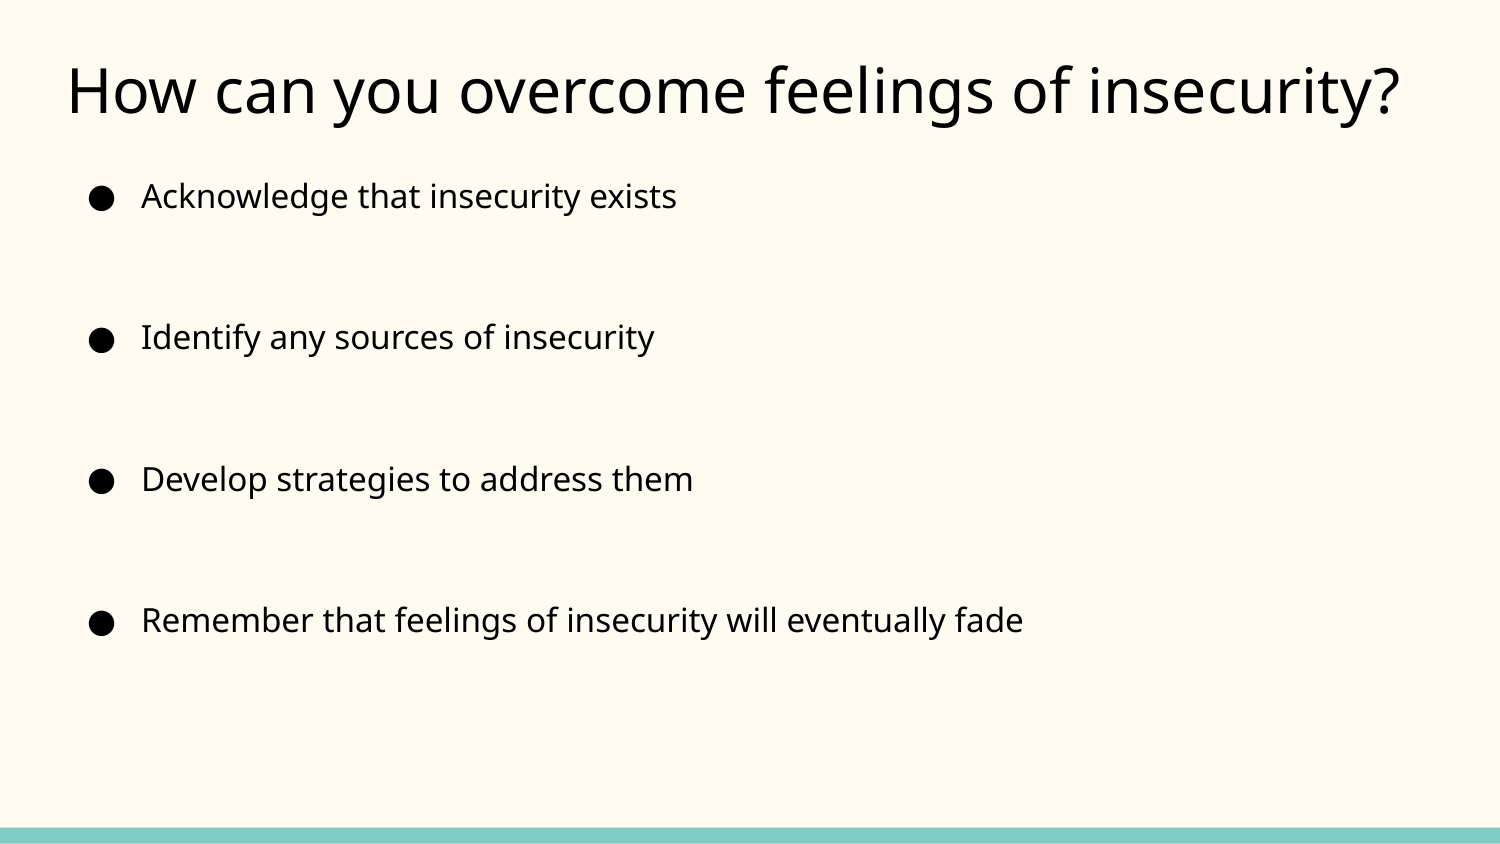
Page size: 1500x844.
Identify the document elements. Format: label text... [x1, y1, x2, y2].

list Acknowledge that insecurity exists Identify any sources of insecurity Develop strategies to address them Remember that feelings of insecurity will eventually fade [51, 153, 1449, 741]
title How can you overcome feelings of insecurity? [51, 35, 1449, 153]
